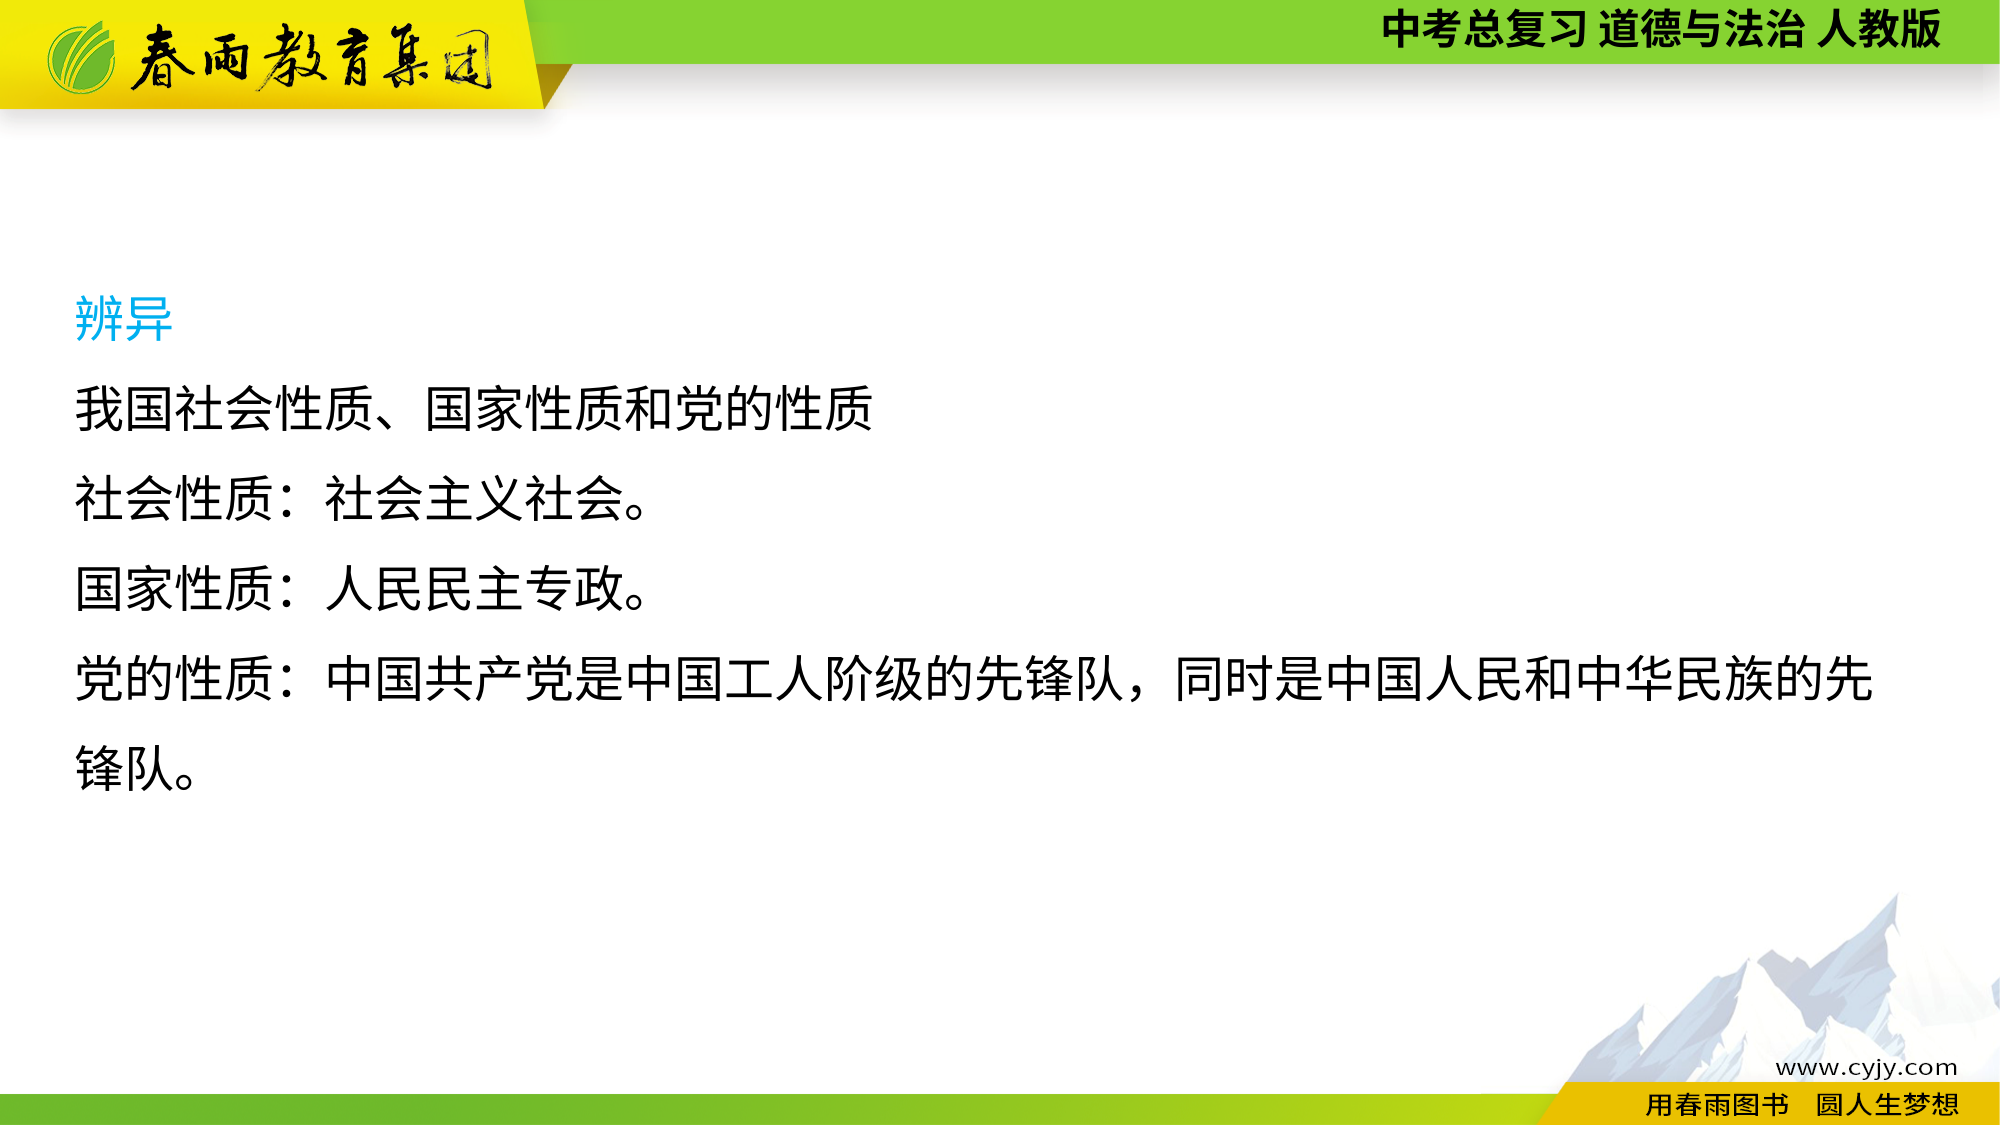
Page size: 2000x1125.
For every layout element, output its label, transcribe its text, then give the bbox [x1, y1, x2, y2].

list 辨异 我国社会性质、国家性质和党的性质 社会性质：社会主义社会。 国家性质：人民民主专政。 党的性质：中国共产党是中国工人阶级的先锋队，同时是中国人民和中华民族的先 锋队。 [59, 249, 1944, 811]
picture [0, 0, 2000, 1125]
